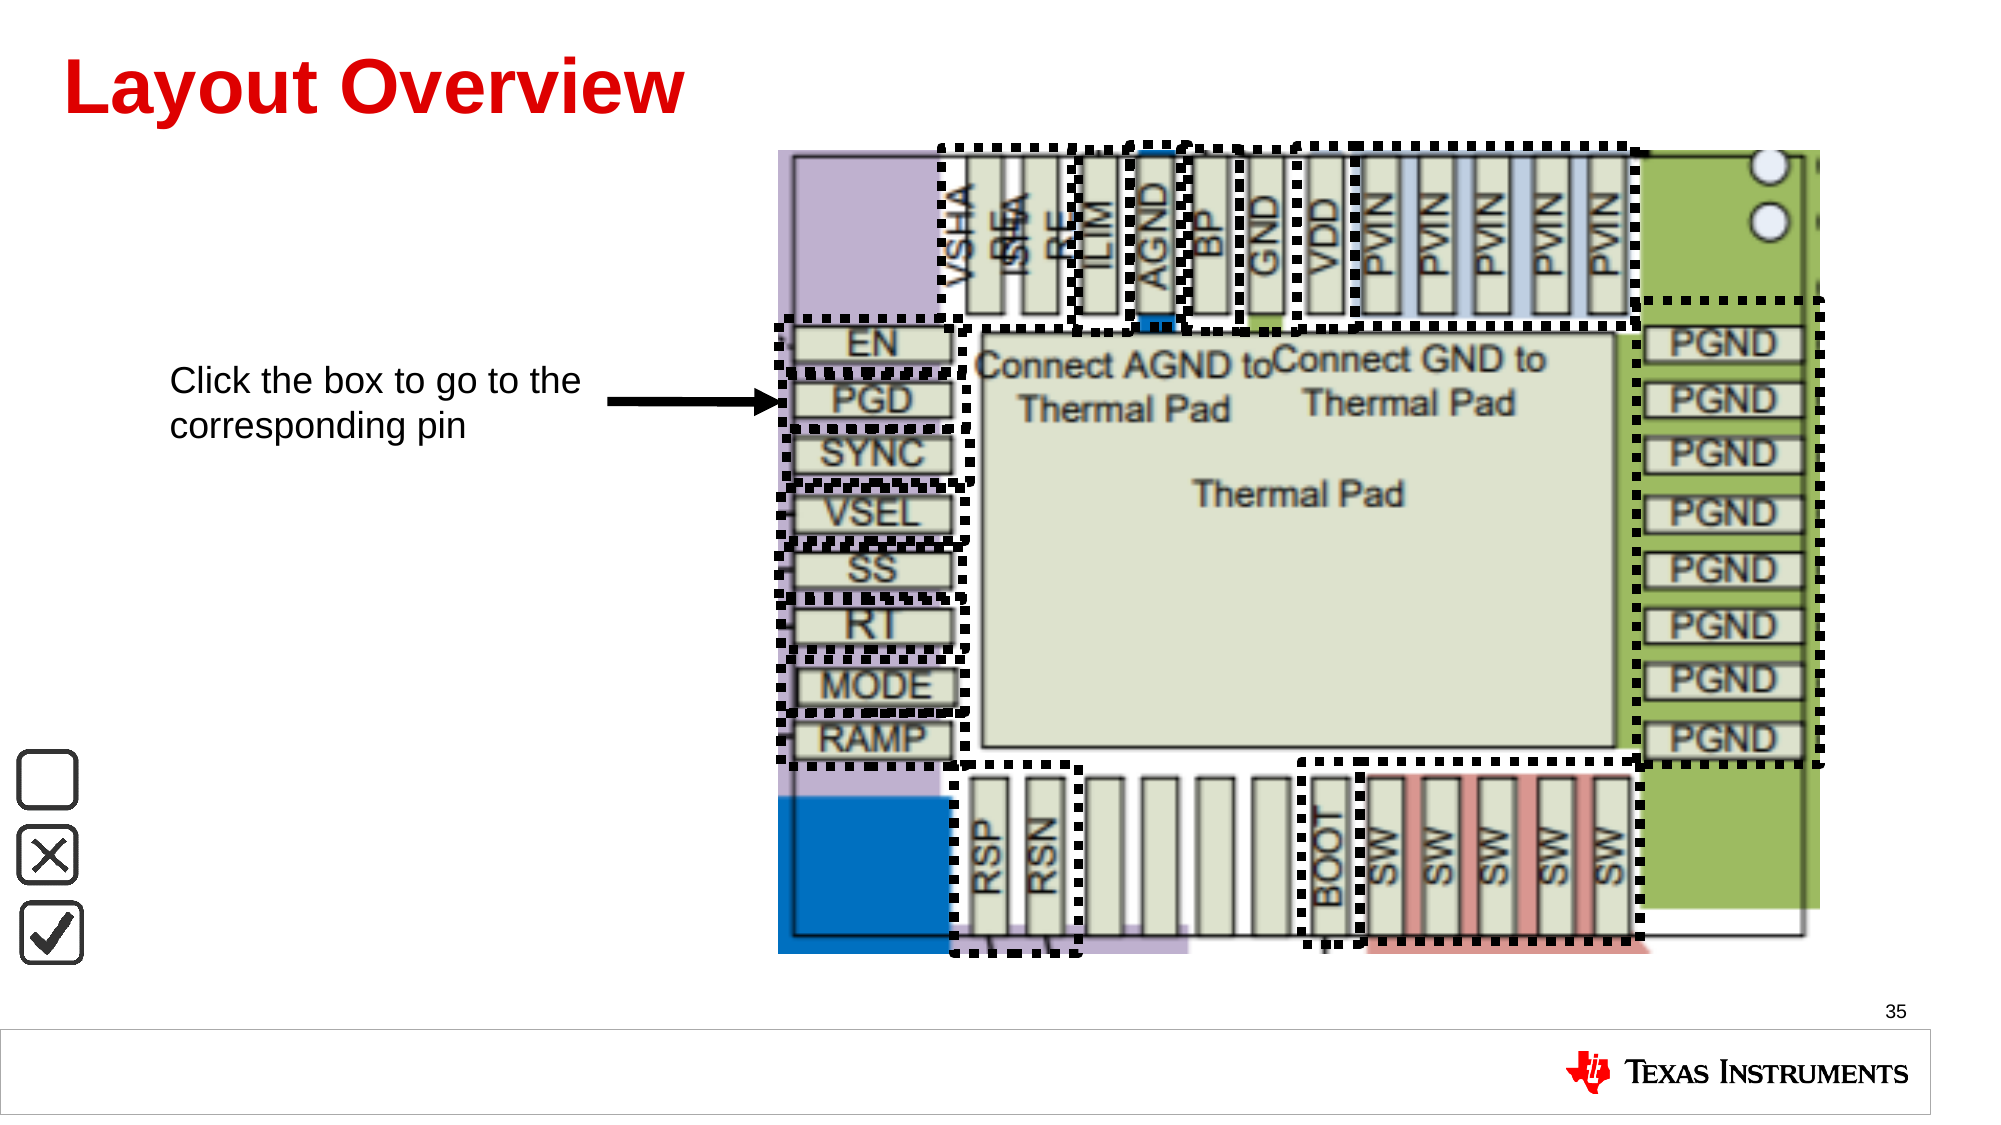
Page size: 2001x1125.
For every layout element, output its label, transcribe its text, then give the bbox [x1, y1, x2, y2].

title Layout Overview [50, 23, 1901, 157]
text_box [1128, 142, 1190, 149]
text_box [1355, 144, 1635, 149]
picture [15, 746, 82, 812]
text_box Click the box to go to the corresponding pin [154, 349, 608, 454]
picture [1566, 1051, 1908, 1094]
picture [15, 822, 82, 888]
picture [778, 150, 1821, 954]
text_box [1295, 144, 1357, 149]
slide_number 35 [1452, 992, 1920, 1027]
picture [11, 895, 95, 973]
